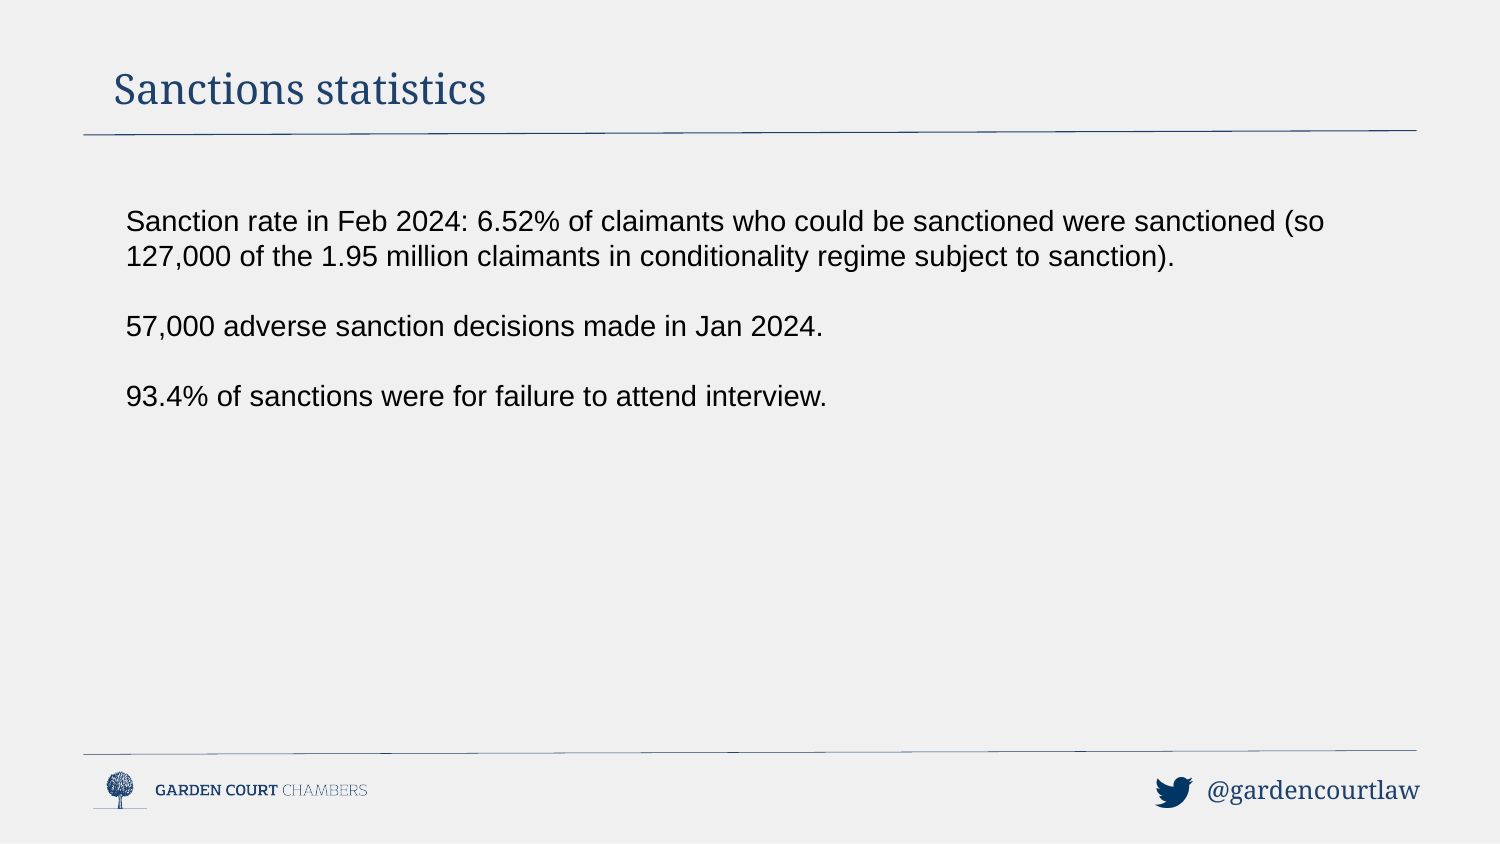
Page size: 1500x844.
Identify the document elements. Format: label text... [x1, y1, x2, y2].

picture [93, 771, 367, 809]
picture [1155, 777, 1193, 808]
text_box Sanction rate in Feb 2024: 6.52% of claimants who could be sanctioned were sanctioned (so 127,000 of the 1.95 million claimants in conditionality regime subject to sanction). 57,000 adverse sanction decisions made in Jan 2024. 93.4% of sanctions were for failure to attend interview. [111, 194, 1358, 490]
list Sanctions statistics [98, 61, 957, 111]
